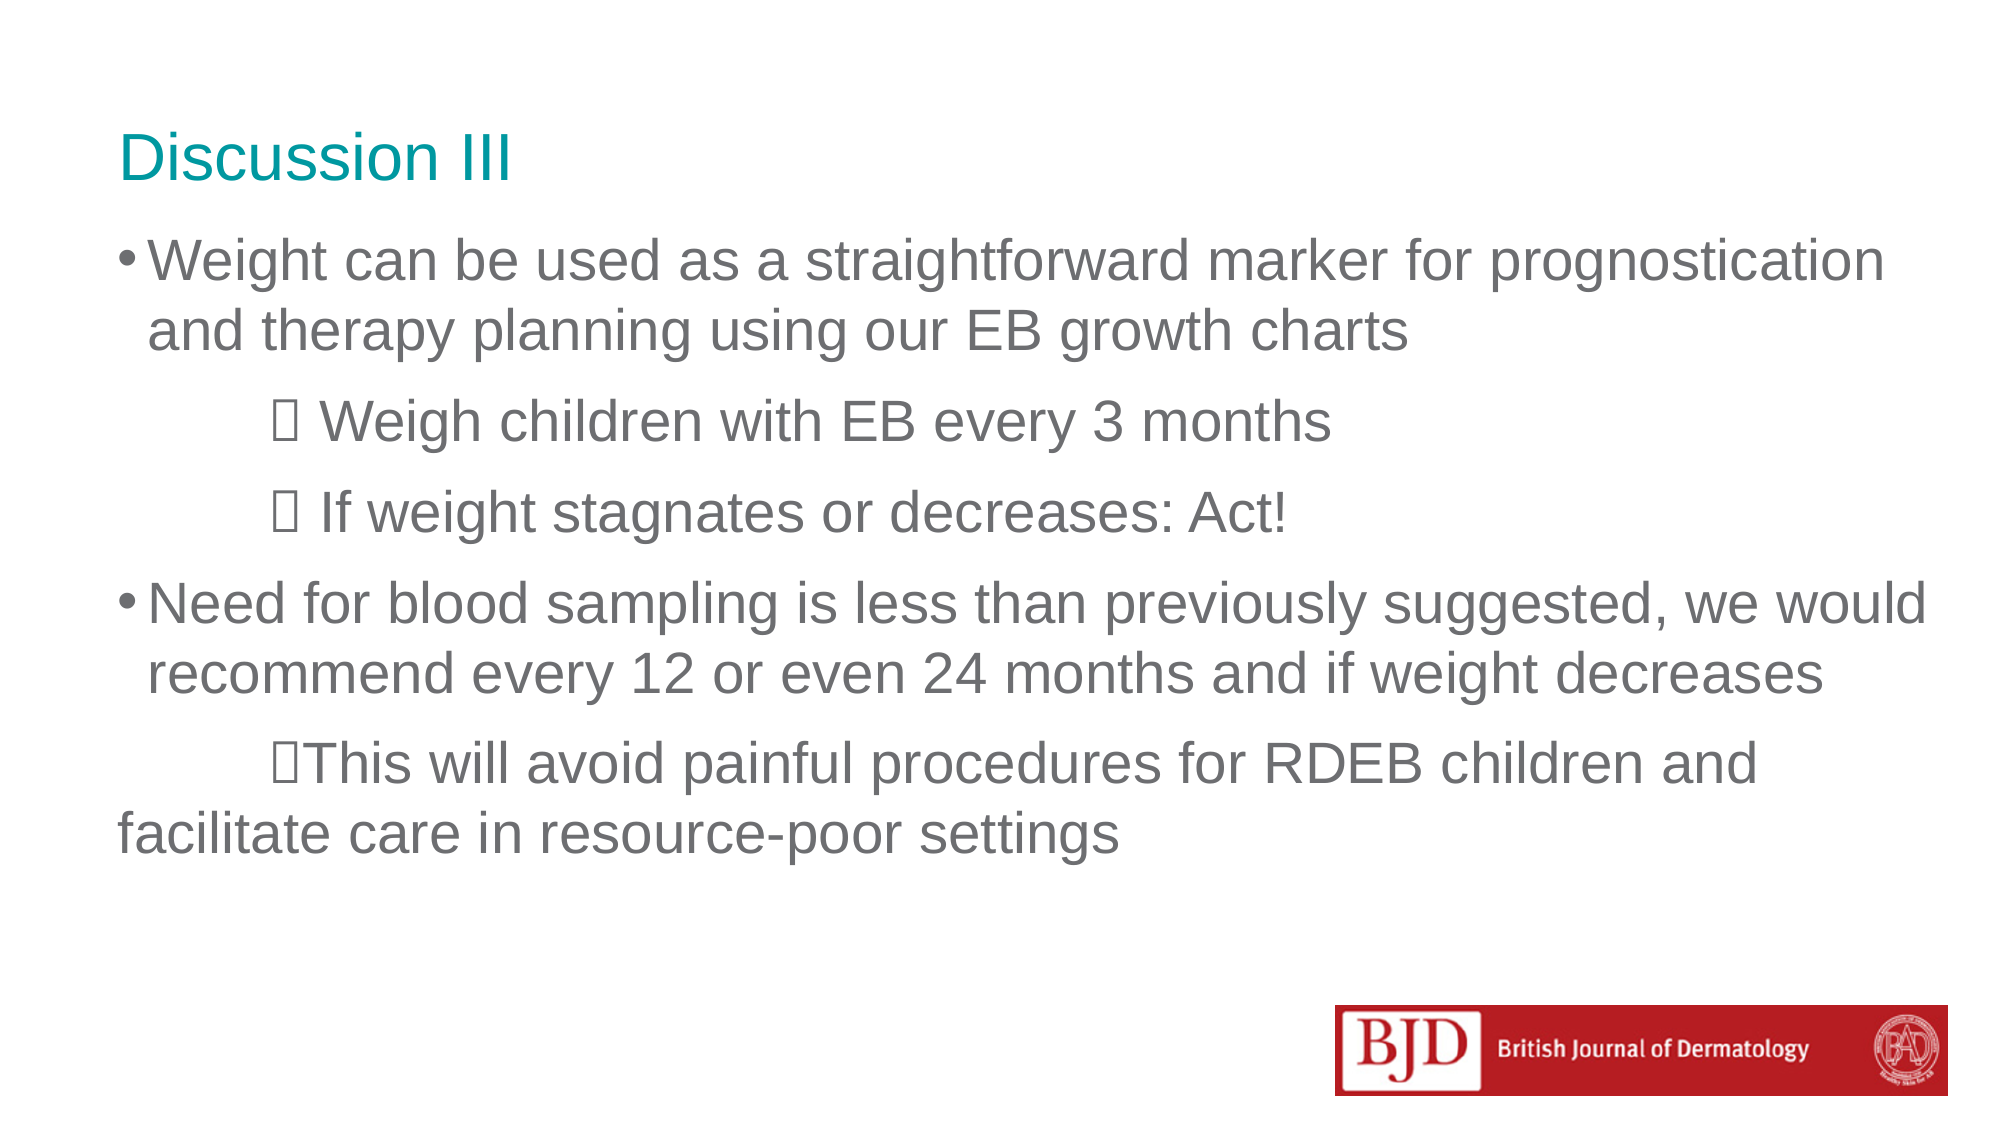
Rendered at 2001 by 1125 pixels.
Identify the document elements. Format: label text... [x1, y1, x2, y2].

title Discussion III [118, 113, 1885, 197]
picture [1335, 1005, 1948, 1096]
list Weight can be used as a straightforward marker for prognostication and therapy planning using our EB growth charts  Weigh children with EB every 3 months  If weight stagnates or decreases: Act! Need for blood sampling is less than previously suggested, we would recommend every 12 or even 24 months and if weight decreases This will avoid painful procedures for RDEB children and facilitate care in resource-poor settings [117, 222, 1963, 830]
